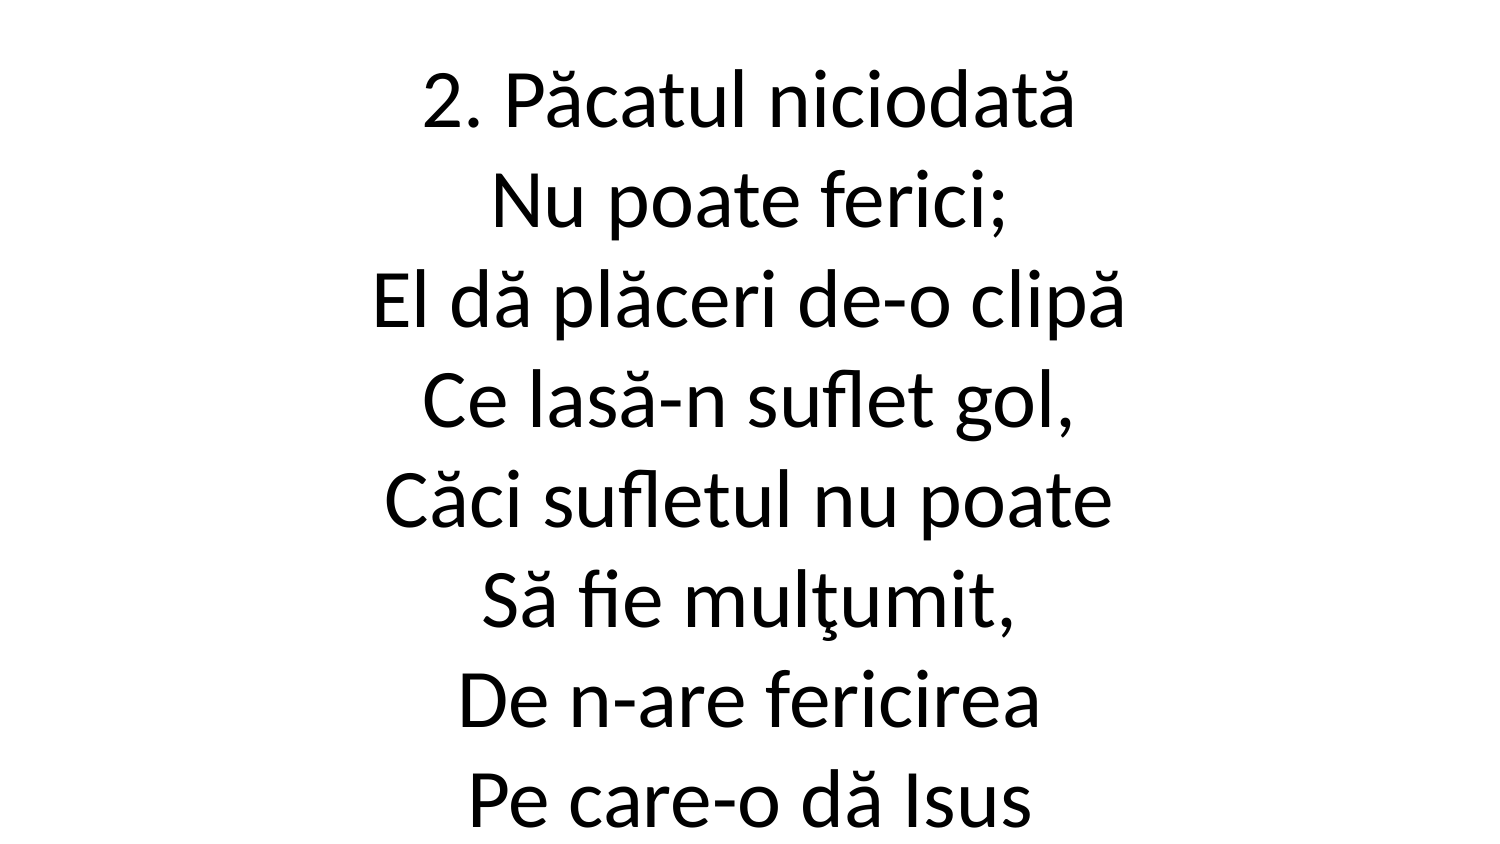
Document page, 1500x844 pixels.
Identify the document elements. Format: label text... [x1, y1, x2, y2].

text_box 2. Păcatul niciodată Nu poate ferici; El dă plăceri de-o clipă Ce lasă-n suflet gol, Căci sufletul nu poate Să fie mulţumit, De n-are fericirea Pe care-o dă Isus [356, 0, 1144, 844]
